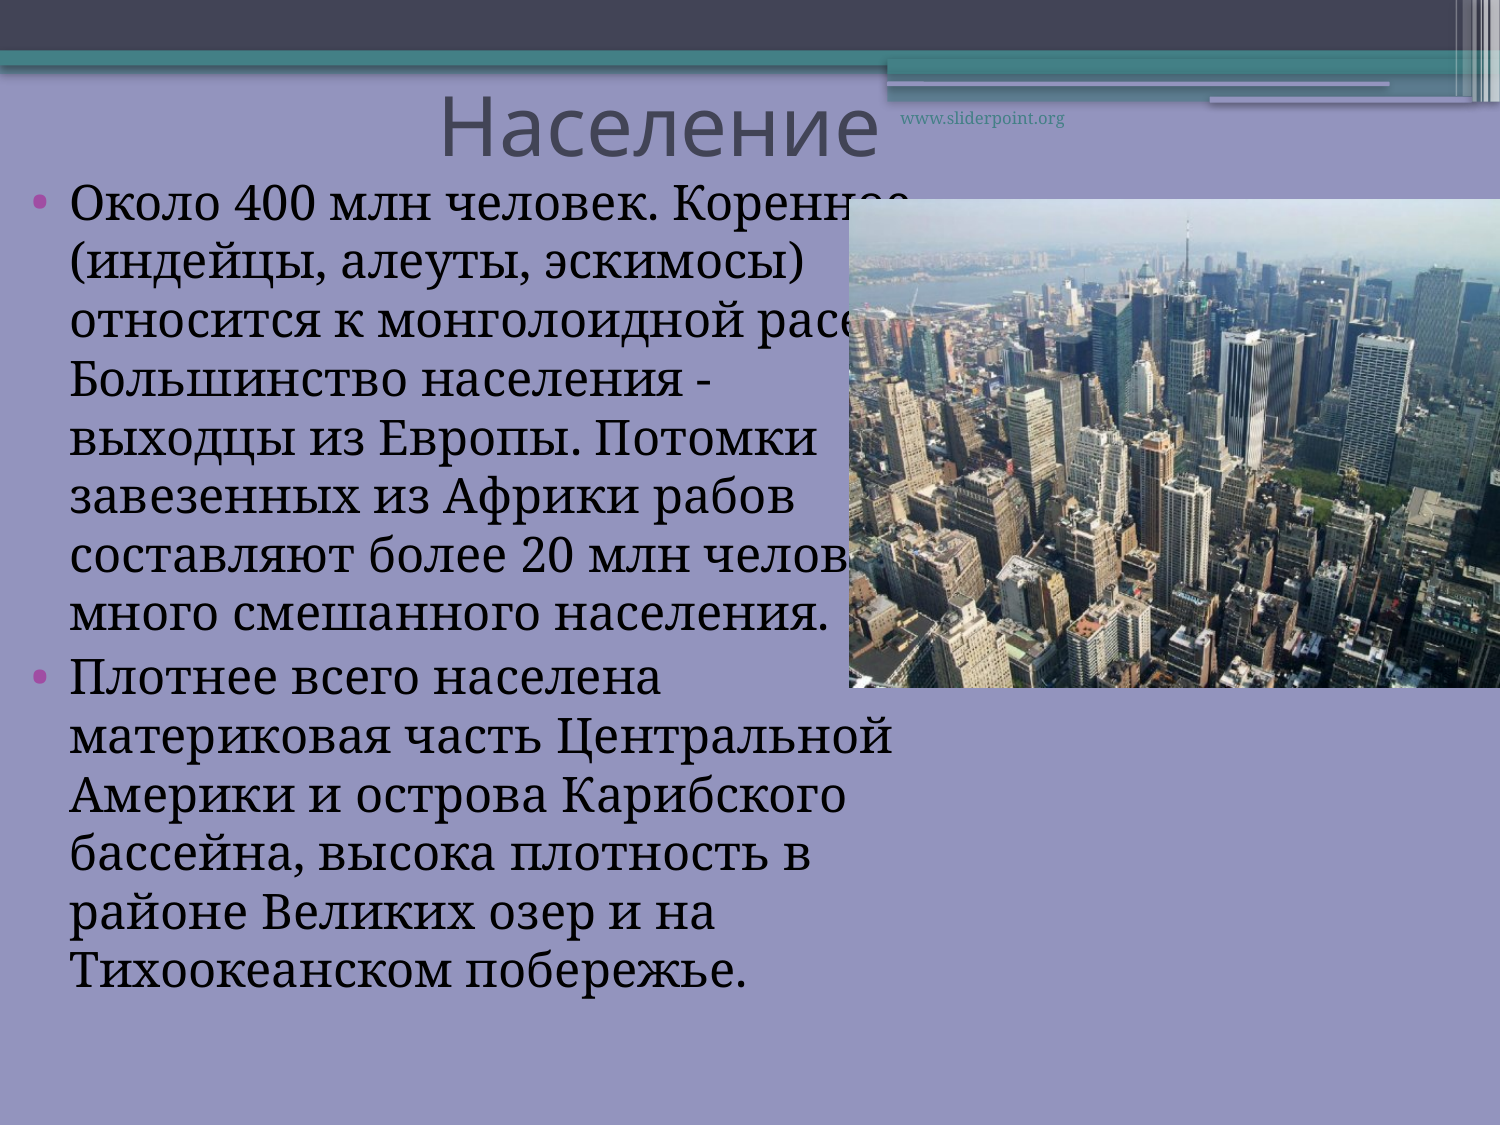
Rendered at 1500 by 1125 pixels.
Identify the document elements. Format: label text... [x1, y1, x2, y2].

picture [848, 198, 1500, 688]
title Население [75, 0, 1425, 196]
footer www.sliderpoint.org [862, 100, 1080, 176]
list Около 400 млн человек. Коренное (индейцы, алеуты, эскимосы) относится к монголоидной расе. Большинство населения - выходцы из Европы. Потомки завезенных из Африки рабов составляют более 20 млн человек, много смешанного населения. Плотнее всего населена материковая часть Центральной Америки и острова Карибского бассейна, высока плотность в районе Великих озер и на Тихоокеанском побережье. [0, 164, 938, 1079]
